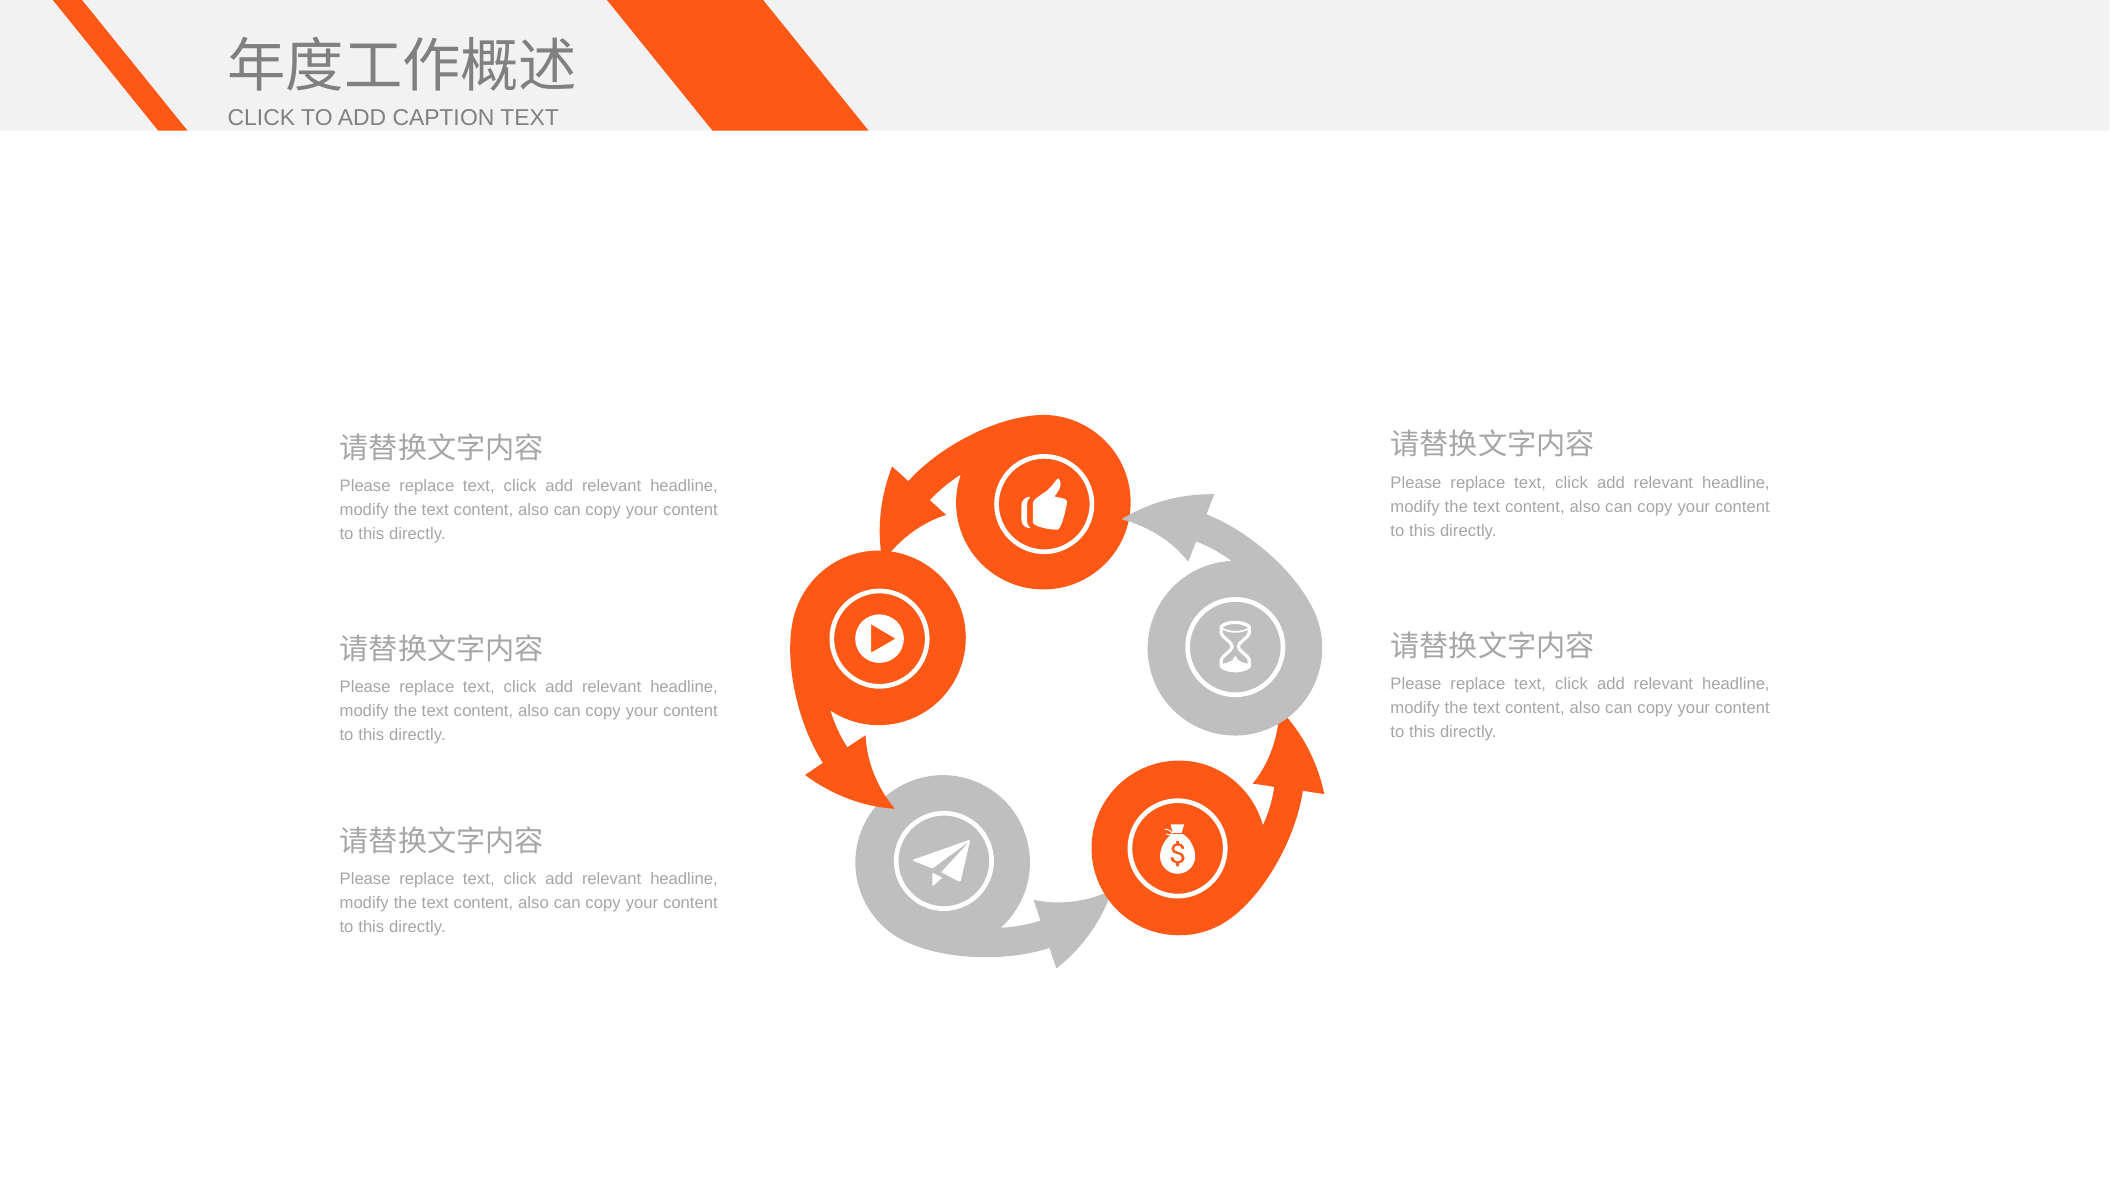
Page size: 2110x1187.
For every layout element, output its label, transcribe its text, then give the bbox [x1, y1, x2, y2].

text_box 请替换文字内容 [339, 814, 674, 857]
text_box Please replace text, click add relevant headline, modify the text content, also can copy your content to this directly. [339, 470, 719, 543]
text_box Please replace text, click add relevant headline, modify the text content, also can copy your content to this directly. [339, 863, 719, 936]
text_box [876, 413, 1141, 600]
text_box Please replace text, click add relevant headline, modify the text content, also can copy your content to this directly. [339, 672, 719, 745]
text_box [783, 538, 979, 809]
text_box Please replace text, click add relevant headline, modify the text content, also can copy your content to this directly. [1390, 668, 1771, 741]
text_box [1121, 493, 1326, 748]
text_box 请替换文字内容 [1390, 620, 1726, 662]
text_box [1082, 709, 1325, 940]
text_box 请替换文字内容 [339, 422, 674, 464]
text_box CLICK TO ADD CAPTION TEXT [227, 102, 607, 131]
text_box 年度工作概述 [227, 27, 607, 98]
text_box 请替换文字内容 [1390, 418, 1726, 461]
text_box Please replace text, click add relevant headline, modify the text content, also can copy your content to this directly. [1390, 467, 1771, 540]
text_box 请替换文字内容 [339, 623, 674, 666]
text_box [847, 766, 1113, 969]
